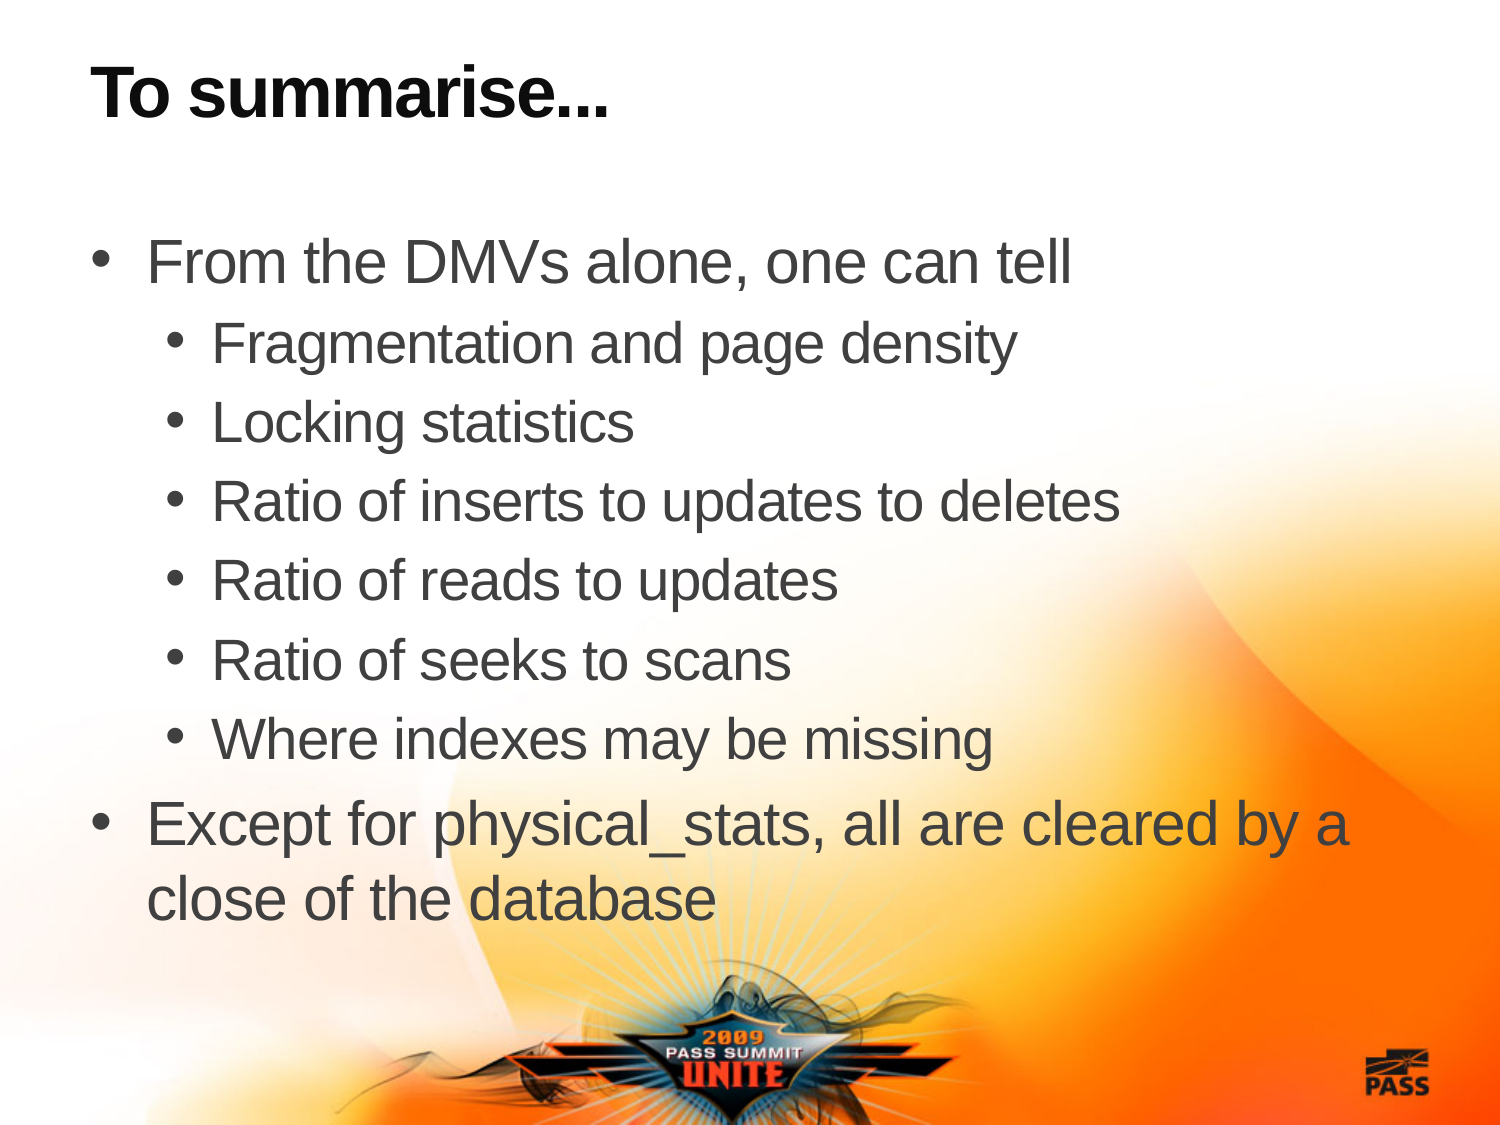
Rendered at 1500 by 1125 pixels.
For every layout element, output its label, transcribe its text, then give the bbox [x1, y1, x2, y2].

footer [74, 1042, 488, 1103]
list From the DMVs alone, one can tell Fragmentation and page density Locking statistics Ratio of inserts to updates to deletes Ratio of reads to updates Ratio of seeks to scans Where indexes may be missing Except for physical_stats, all are cleared by a close of the database [75, 213, 1425, 988]
title To summarise... [75, 49, 1425, 213]
picture [0, 0, 1500, 1125]
